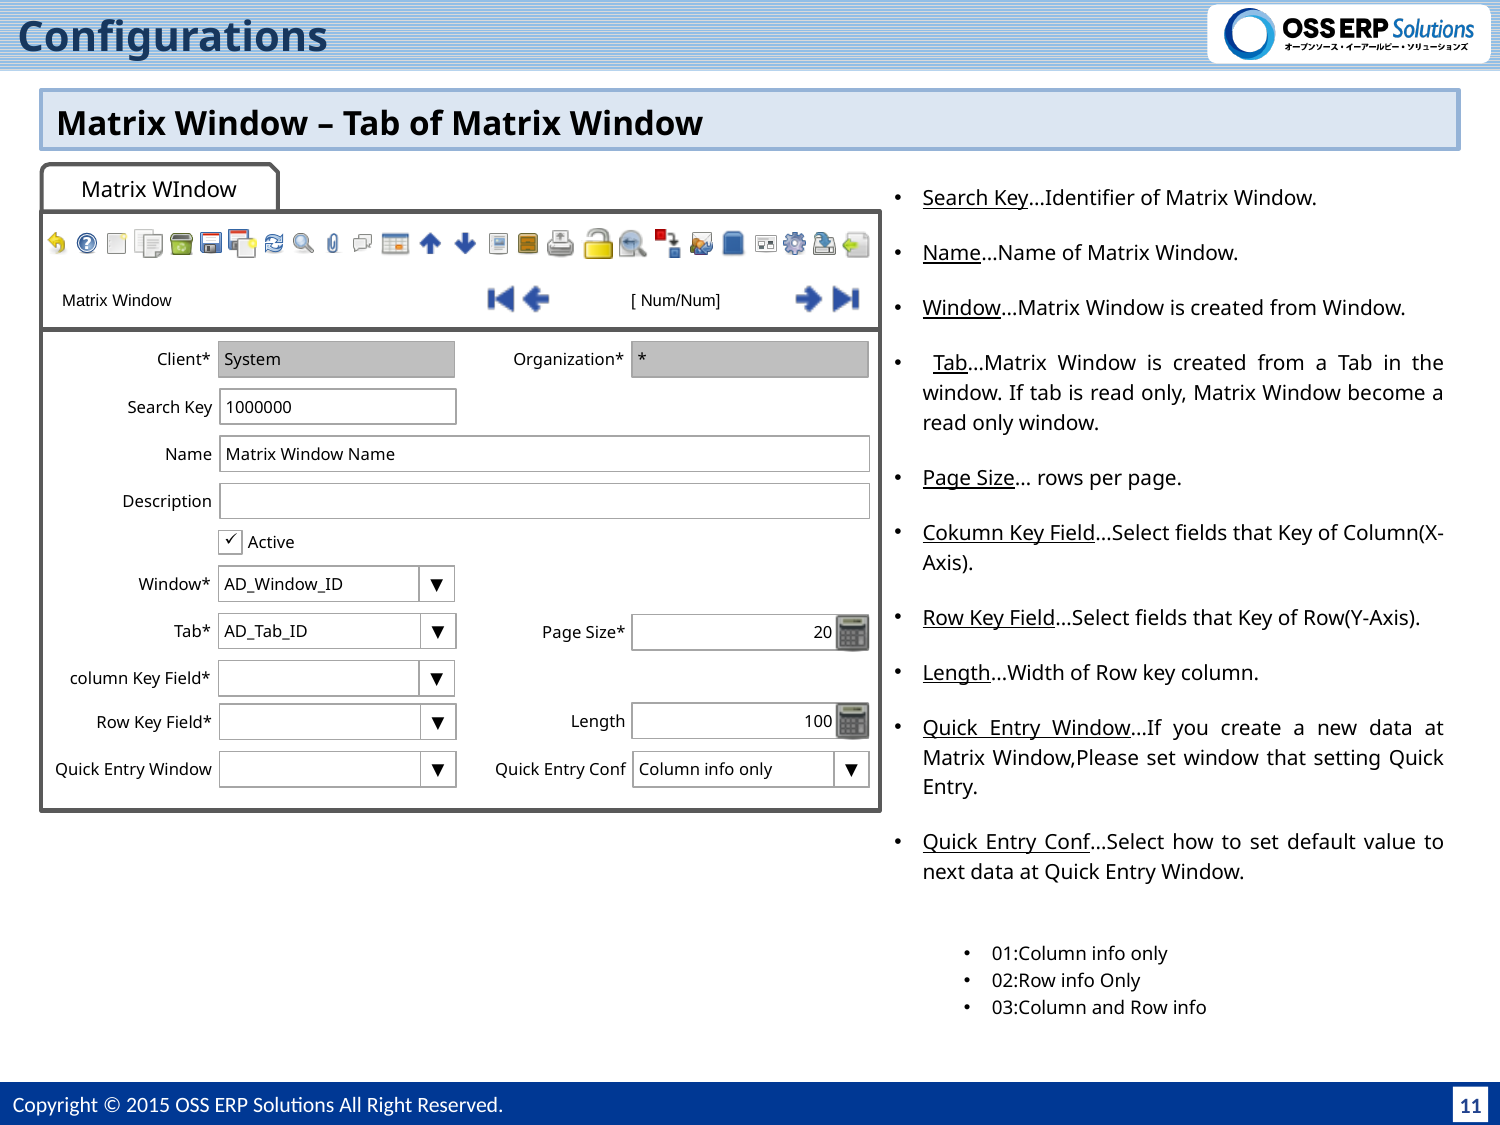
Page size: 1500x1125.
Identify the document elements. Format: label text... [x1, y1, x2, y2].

text_box * [633, 339, 870, 379]
text_box Active [244, 528, 421, 556]
picture [786, 276, 870, 323]
text_box [39, 209, 878, 328]
text_box ▼ [417, 658, 457, 698]
text_box Client* [38, 339, 219, 379]
text_box Matrix Window – Tab of Matrix Window [39, 88, 1461, 151]
text_box ▼ [418, 749, 453, 789]
text_box ▼ [417, 564, 457, 603]
text_box [219, 658, 417, 698]
title Configurations [2, 0, 1353, 70]
text_box [216, 528, 244, 556]
picture [833, 702, 871, 740]
text_box 01:Column info only 02:Row info Only 03:Column and Row info [947, 928, 1354, 1037]
text_box System [219, 339, 451, 379]
text_box [ Num/Num] [563, 280, 782, 319]
text_box Tab* [38, 611, 219, 651]
text_box Description [39, 481, 220, 521]
picture [833, 614, 871, 652]
text_box Length [405, 701, 634, 740]
text_box Matrix Window Name [220, 434, 871, 473]
text_box Matrix Window [47, 280, 303, 319]
text_box AD_Window_ID [219, 564, 417, 603]
text_box 1000000 [220, 387, 458, 426]
picture [1353, 8, 1474, 60]
text_box [220, 749, 418, 789]
text_box [220, 481, 871, 521]
text_box Quick Entry Conf [453, 749, 634, 789]
text_box AD_Tab_ID [219, 611, 418, 651]
text_box [39, 328, 878, 813]
text_box Matrix WIndow [39, 162, 280, 214]
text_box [46, 227, 874, 259]
text_box Search Key [39, 387, 220, 426]
text_box Name [39, 434, 220, 473]
text_box Window* [38, 564, 219, 603]
text_box [220, 702, 418, 742]
text_box Row Key Field* [39, 702, 220, 742]
text_box Quick Entry Window [39, 749, 220, 789]
text_box column Key Field* [38, 658, 219, 698]
text_box 20 [634, 613, 834, 652]
text_box Column info only [634, 749, 832, 789]
text_box 100 [634, 701, 835, 740]
text_box Search Key…Identifier of Matrix Window. Name…Name of Matrix Window. Window…Matrix Window is created from Window. Tab…Matrix Window is created from a Tab in the window. If tab is read only, Matrix Window become a read only window. Page Size… rows per page. Cokumn Key Field…Select fields that Key of Column(X-Axis). Row Key Field…Select fields that Key of Row(Y-Axis). Length…Width of Row key column. Quick Entry Window…If you create a new data at Matrix Window,Please set window that setting Quick Entry. Quick Entry Conf…Select how to set default value to next data at Quick Entry Window. [878, 171, 1461, 1037]
picture [477, 276, 560, 323]
text_box Organization* [451, 339, 633, 379]
text_box Page Size* [405, 613, 634, 652]
text_box ▼ [832, 749, 871, 789]
